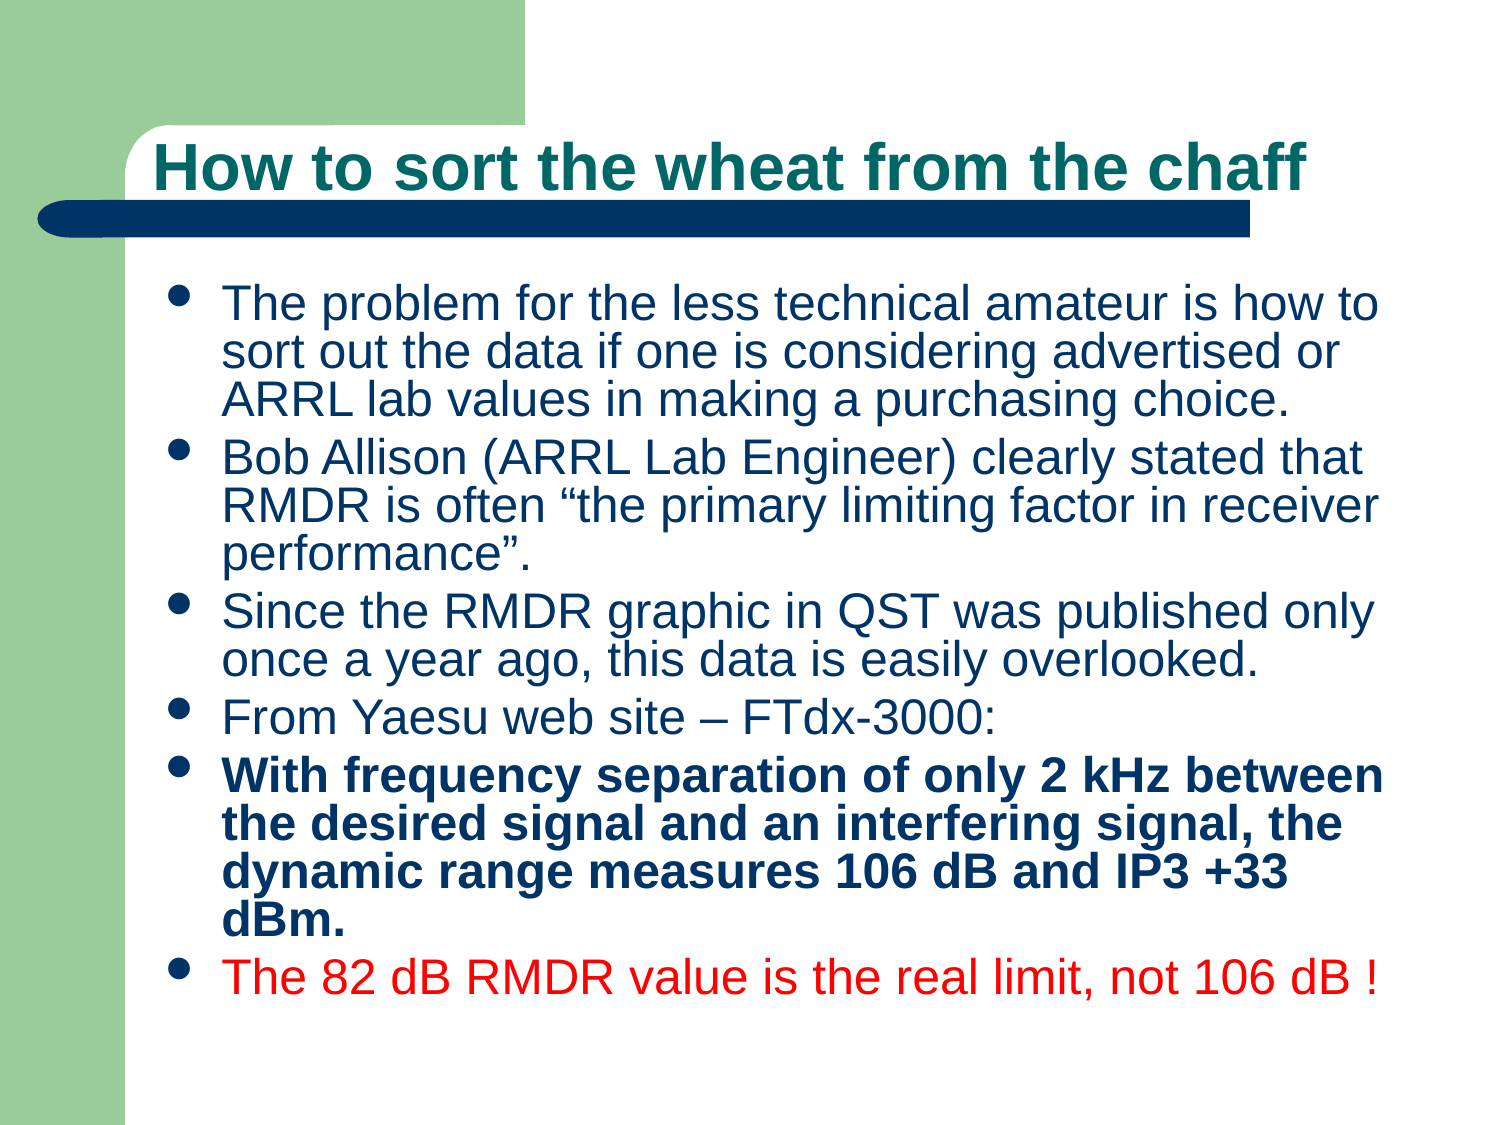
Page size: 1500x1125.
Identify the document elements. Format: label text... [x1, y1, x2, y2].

list The problem for the less technical amateur is how to sort out the data if one is considering advertised or ARRL lab values in making a purchasing choice. Bob Allison (ARRL Lab Engineer) clearly stated that RMDR is often “the primary limiting factor in receiver performance”. Since the RMDR graphic in QST was published only once a year ago, this data is easily overlooked. From Yaesu web site – FTdx-3000: With frequency separation of only 2 kHz between the desired signal and an interfering signal, the dynamic range measures 106 dB and IP3 +33 dBm. The 82 dB RMDR value is the real limit, not 106 dB ! [149, 274, 1413, 1051]
title How to sort the wheat from the chaff [137, 124, 1438, 213]
